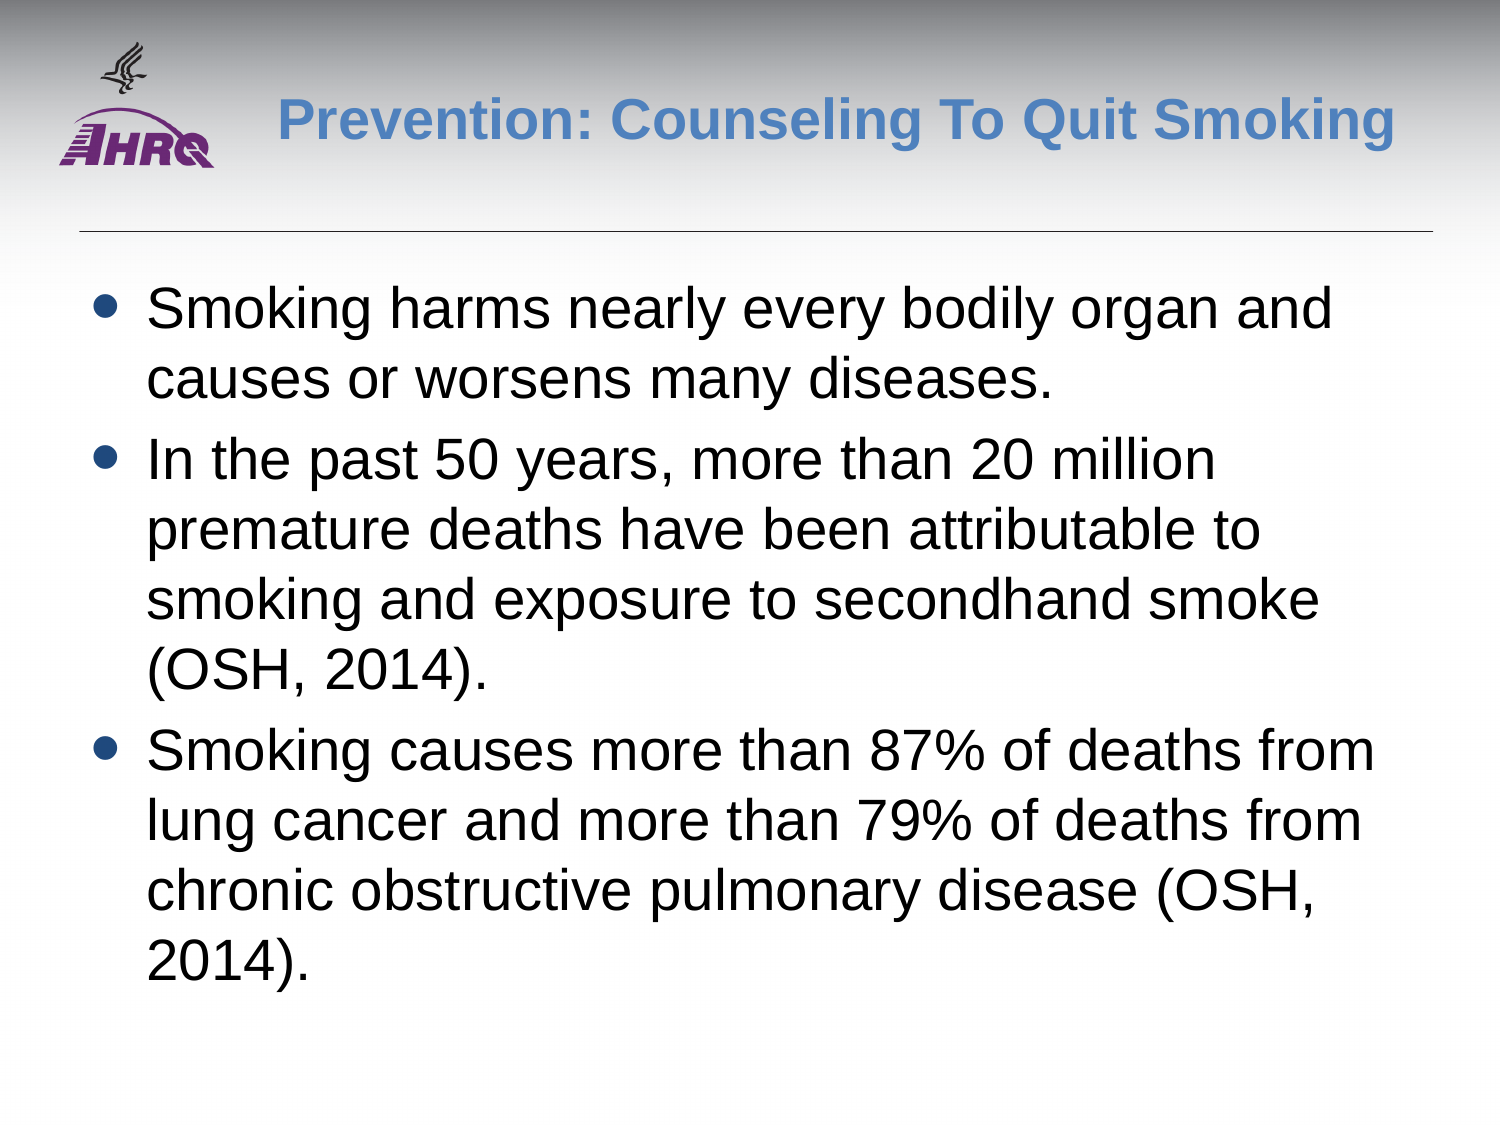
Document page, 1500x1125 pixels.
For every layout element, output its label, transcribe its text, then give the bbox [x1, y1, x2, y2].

list Smoking harms nearly every bodily organ and causes or worsens many diseases. In the past 50 years, more than 20 million premature deaths have been attributable to smoking and exposure to secondhand smoke (OSH, 2014). Smoking causes more than 87% of deaths from lung cancer and more than 79% of deaths from chronic obstructive pulmonary disease (OSH, 2014). [75, 262, 1425, 1005]
picture [0, 0, 1500, 1125]
title Prevention: Counseling To Quit Smoking [262, 45, 1425, 188]
